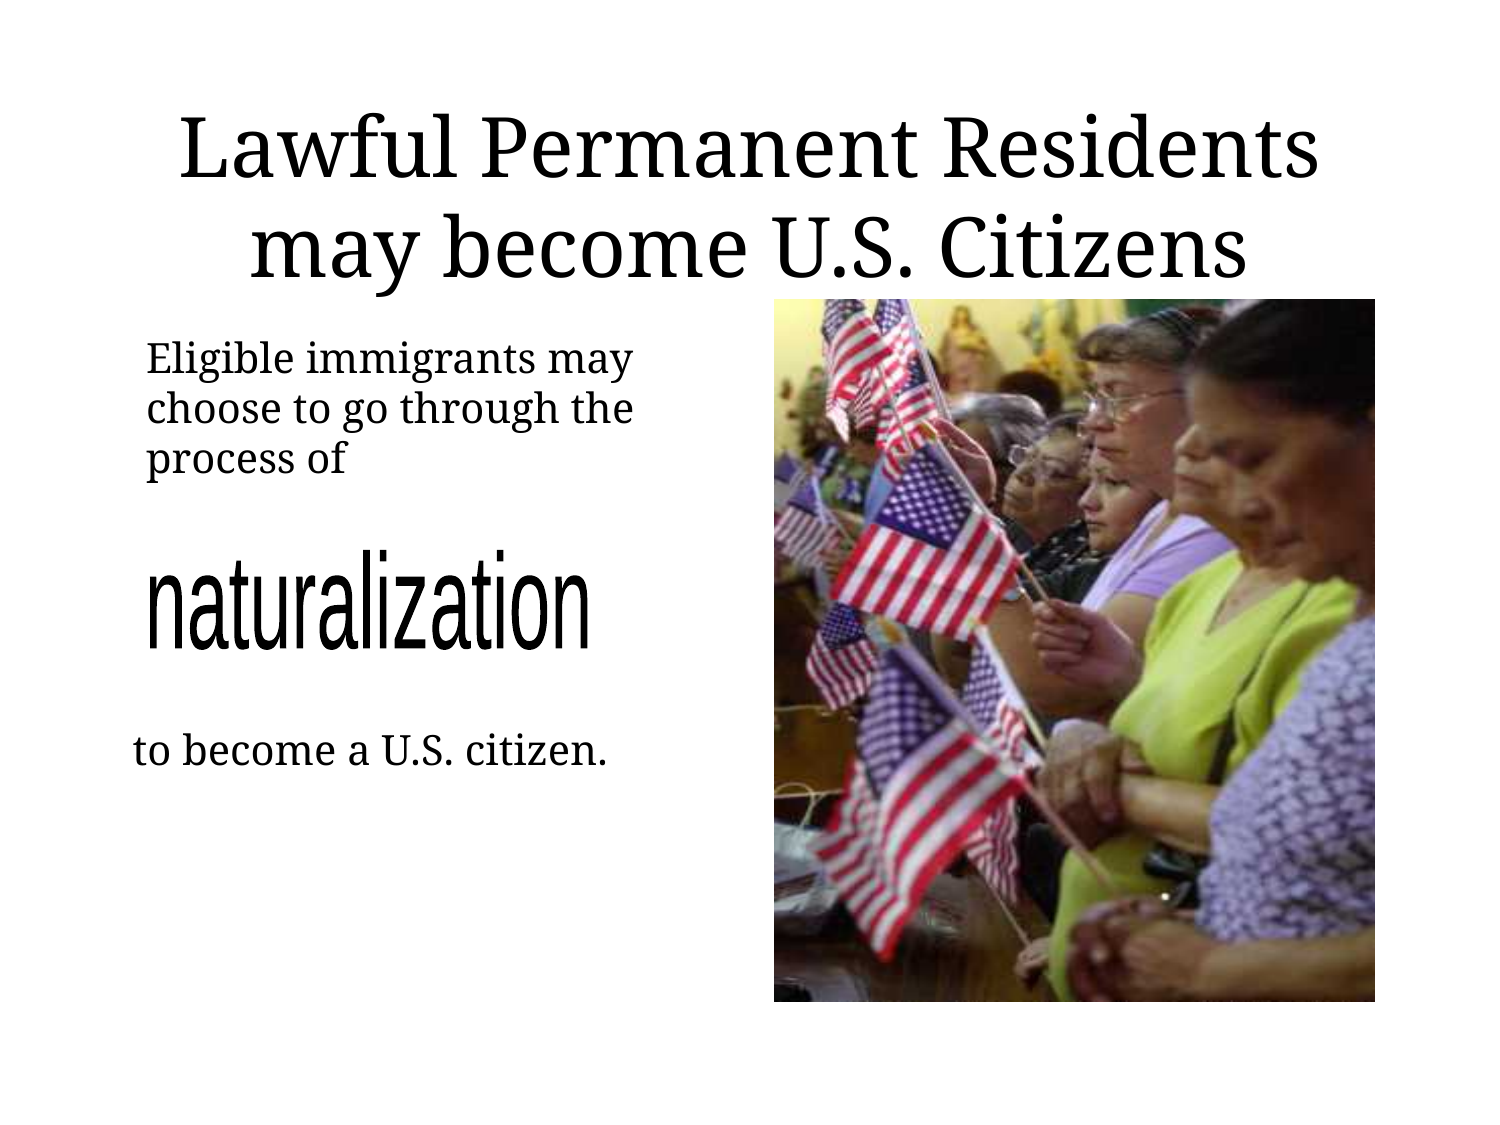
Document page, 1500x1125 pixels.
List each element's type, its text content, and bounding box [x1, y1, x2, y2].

text_box Lawful Permanent Residents may become U.S. Citizens [112, 99, 1388, 288]
picture [774, 299, 1376, 1002]
text_box Eligible immigrants may choose to go through the process of to become a U.S. citizen. [75, 324, 700, 1000]
